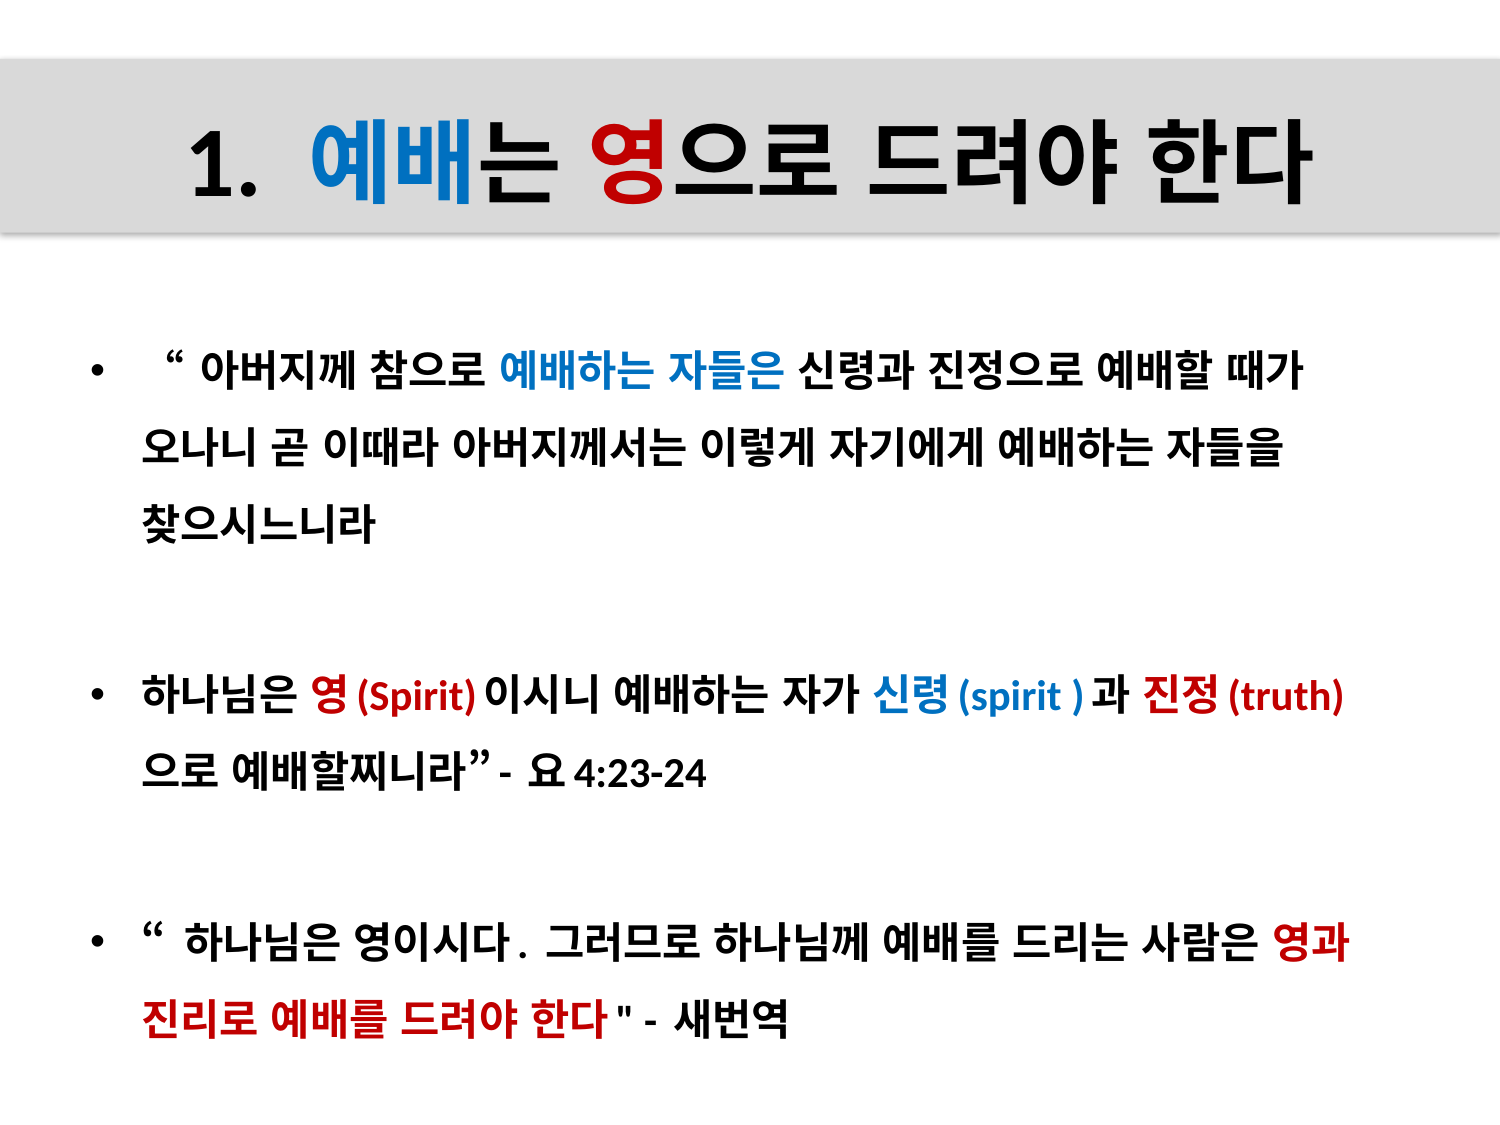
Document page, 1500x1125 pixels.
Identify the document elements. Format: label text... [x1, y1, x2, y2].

list “ 아버지께 참으로 예배하는 자들은 신령과 진정으로 예배할 때가 오나니 곧 이때라 아버지께서는 이렇게 자기에게 예배하는 자들을 찾으시느니라 하나님은 영(Spirit)이시니 예배하는 자가 신령(spirit )과 진정(truth)으로 예배할찌니라”- 요4:23-24 “ 하나님은 영이시다. 그러므로 하나님께 예배를 드리는 사람은 영과 진리로 예배를 드려야 한다" - 새번역 [75, 310, 1425, 1054]
title 1. 예배는 영으로 드려야 한다 [75, 62, 1425, 250]
text_box [0, 58, 1500, 233]
